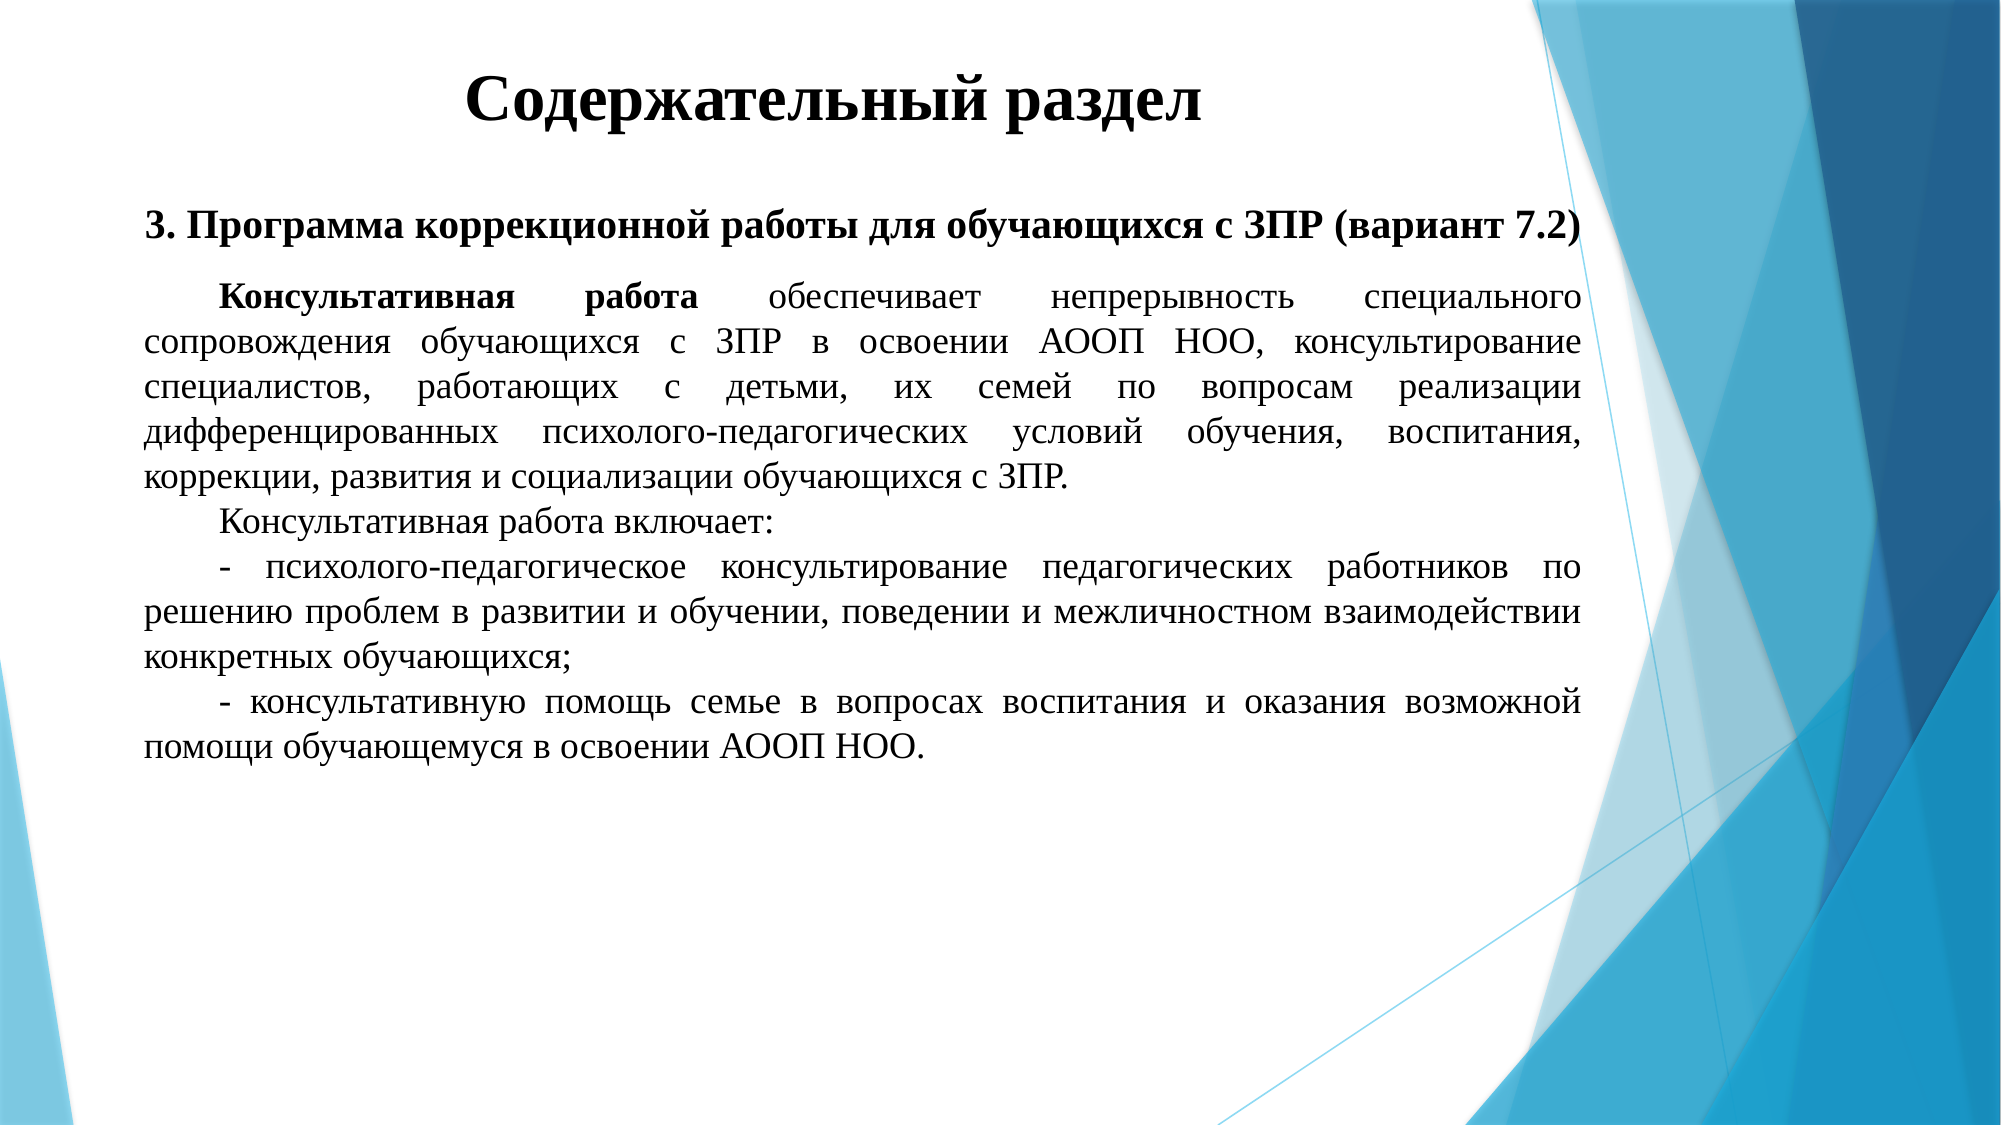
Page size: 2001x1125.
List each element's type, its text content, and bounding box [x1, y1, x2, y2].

title Содержательный раздел [128, 45, 1540, 188]
list 3. Программа коррекционной работы для обучающихся с ЗПР (вариант 7.2) Консультативная работа обеспечивает непрерывность специального сопровождения обучающихся с ЗПР в освоении АООП НОО, консультирование специалистов, работающих с детьми, их семей по вопросам реализации дифференцированных психолого-педагогических условий обучения, воспитания, коррекции, развития и социализации обучающихся с ЗПР. Консультативная работа включает: - психолого-педагогическое консультирование педагогических работников по решению проблем в развитии и обучении, поведении и межличностном взаимодействии конкретных обучающихся; - консультативную помощь семье в вопросах воспитания и оказания возможной помощи обучающемуся в освоении АООП НОО. [128, 188, 1598, 1078]
